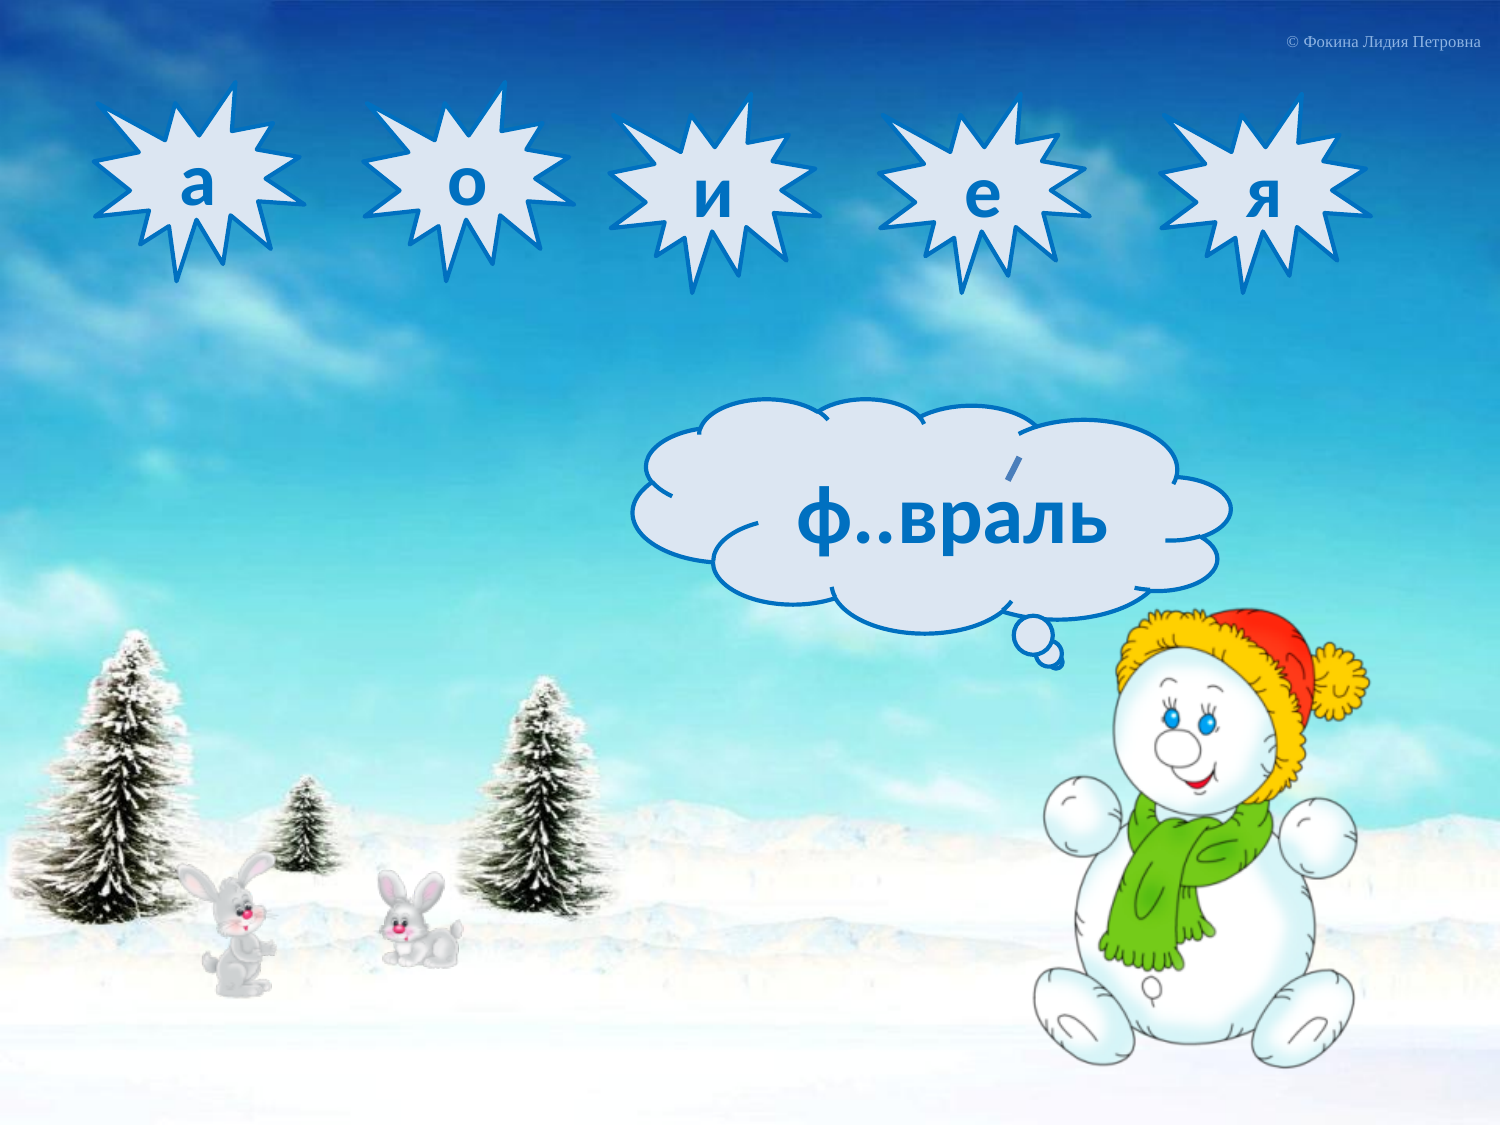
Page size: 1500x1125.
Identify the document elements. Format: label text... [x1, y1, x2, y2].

text_box о [361, 80, 577, 284]
picture [0, 0, 1500, 1125]
text_box ф..враль [630, 397, 1233, 636]
text_box и [607, 91, 823, 296]
text_box а [91, 80, 307, 284]
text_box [1001, 462, 1026, 475]
text_box е [876, 91, 1092, 296]
text_box я [1158, 91, 1374, 296]
